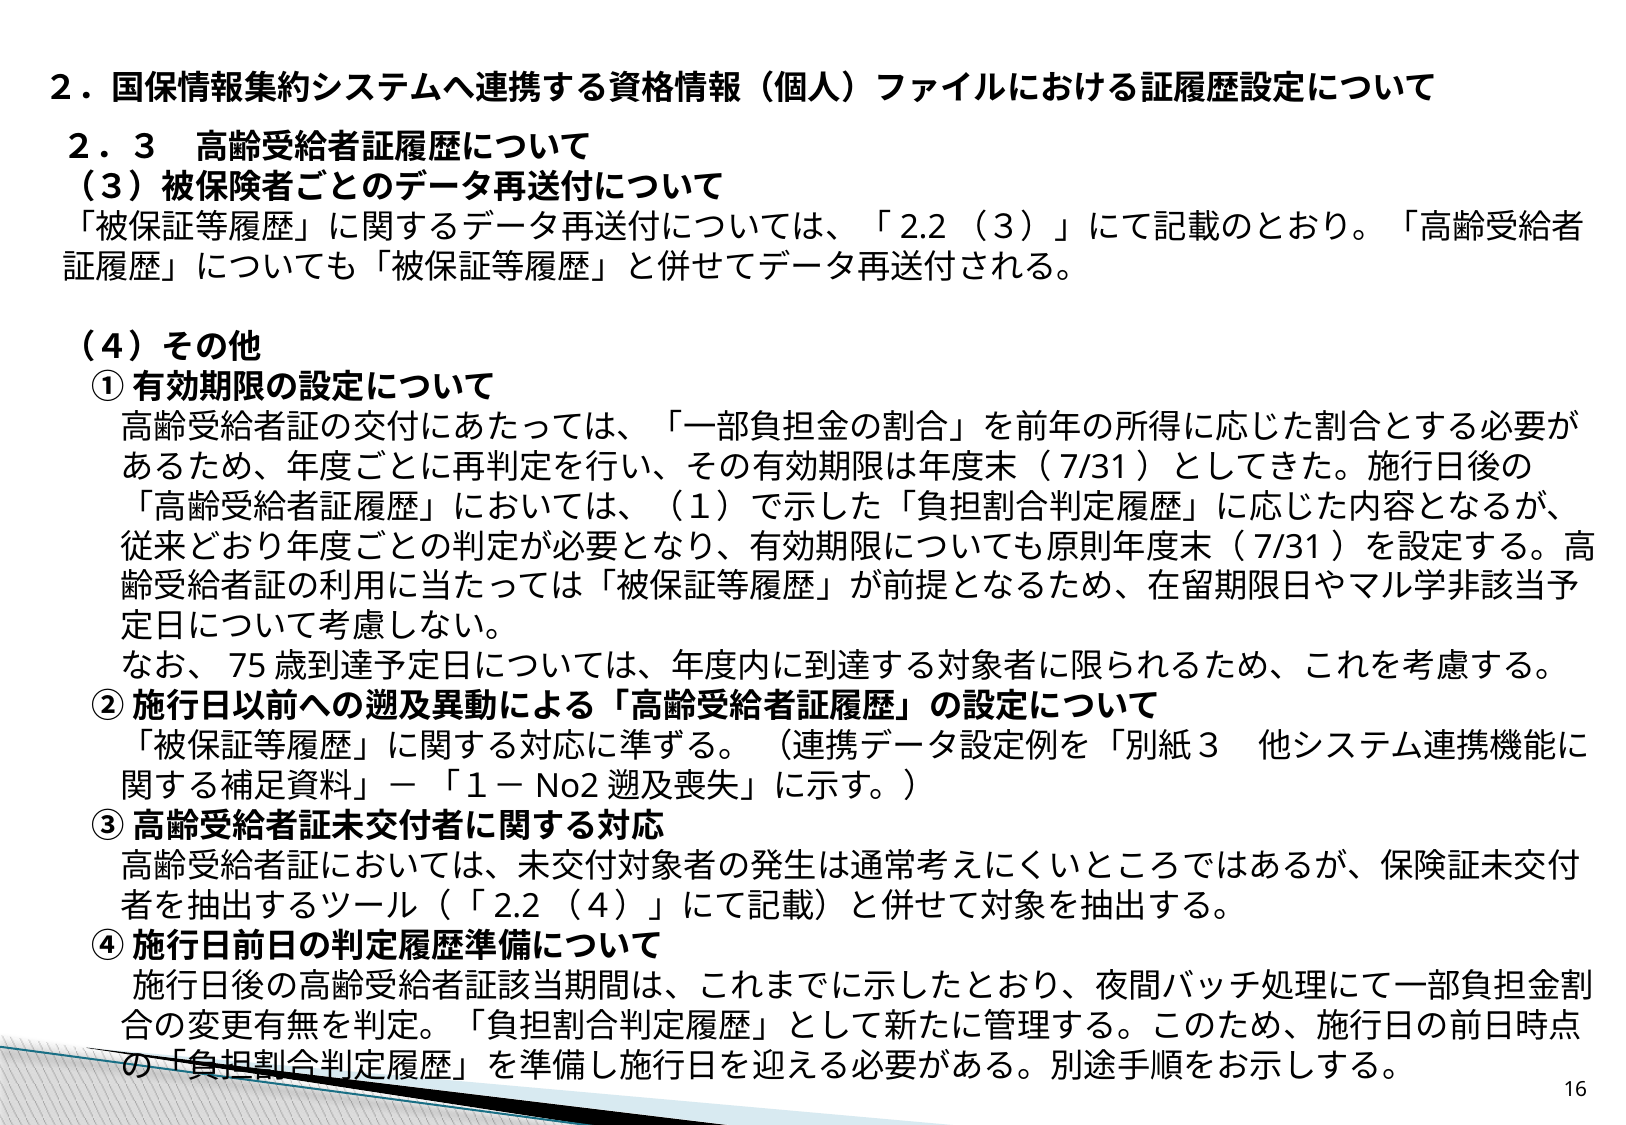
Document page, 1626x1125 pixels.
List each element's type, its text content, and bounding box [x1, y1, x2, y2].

picture [465, 1106, 510, 1113]
slide_number 15 [1536, 1051, 1602, 1112]
text_box ２．３ 高齢受給者証履歴について （３）被保険者ごとのデータ再送付について 「被保証等履歴」に関するデータ再送付については、「2.2（３）」にて記載のとおり。「高齢受給者証履歴」についても「被保証等履歴」と併せてデータ再送付される。 （４）その他 ①有効期限の設定について 高齢受給者証の交付にあたっては、「一部負担金の割合」を前年の所得に応じた割合とする必要があるため、年度ごとに再判定を行い、その有効期限は年度末（7/31）としてきた。施行日後の「高齢受給者証履歴」においては、（１）で示した「負担割合判定履歴」に応じた内容となるが、従来どおり年度ごとの判定が必要となり、有効期限についても原則年度末（7/31）を設定する。高齢受給者証の利用に当たっては「被保証等履歴」が前提となるため、在留期限日やマル学非該当予定日について考慮しない。 なお、75歳到達予定日については、年度内に到達する対象者に限られるため、これを考慮する。 ②施行日以前への遡及異動による「高齢受給者証履歴」の設定について 「被保証等履歴」に関する対応に準ずる。 （連携データ設定例を「別紙３ 他システム連携機能に関する補足資料」－ 「１－No2遡及喪失」に示す。） ③高齢受給者証未交付者に関する対応 高齢受給者証においては、未交付対象者の発生は通常考えにくいところではあるが、保険証未交付者を抽出するツール（「2.2（４）」にて記載）と併せて対象を抽出する。 ④施行日前日の判定履歴準備について 施行日後の高齢受給者証該当期間は、これまでに示したとおり、夜間バッチ処理にて一部負担金割合の変更有無を判定。「負担割合判定履歴」として新たに管理する。このため、施行日の前日時点の「負担割合判定履歴」を準備し施行日を迎える必要がある。別途手順をお示しする。 [47, 118, 1614, 1092]
text_box ２．国保情報集約システムへ連携する資格情報（個人）ファイルにおける証履歴設定について [29, 58, 1483, 114]
